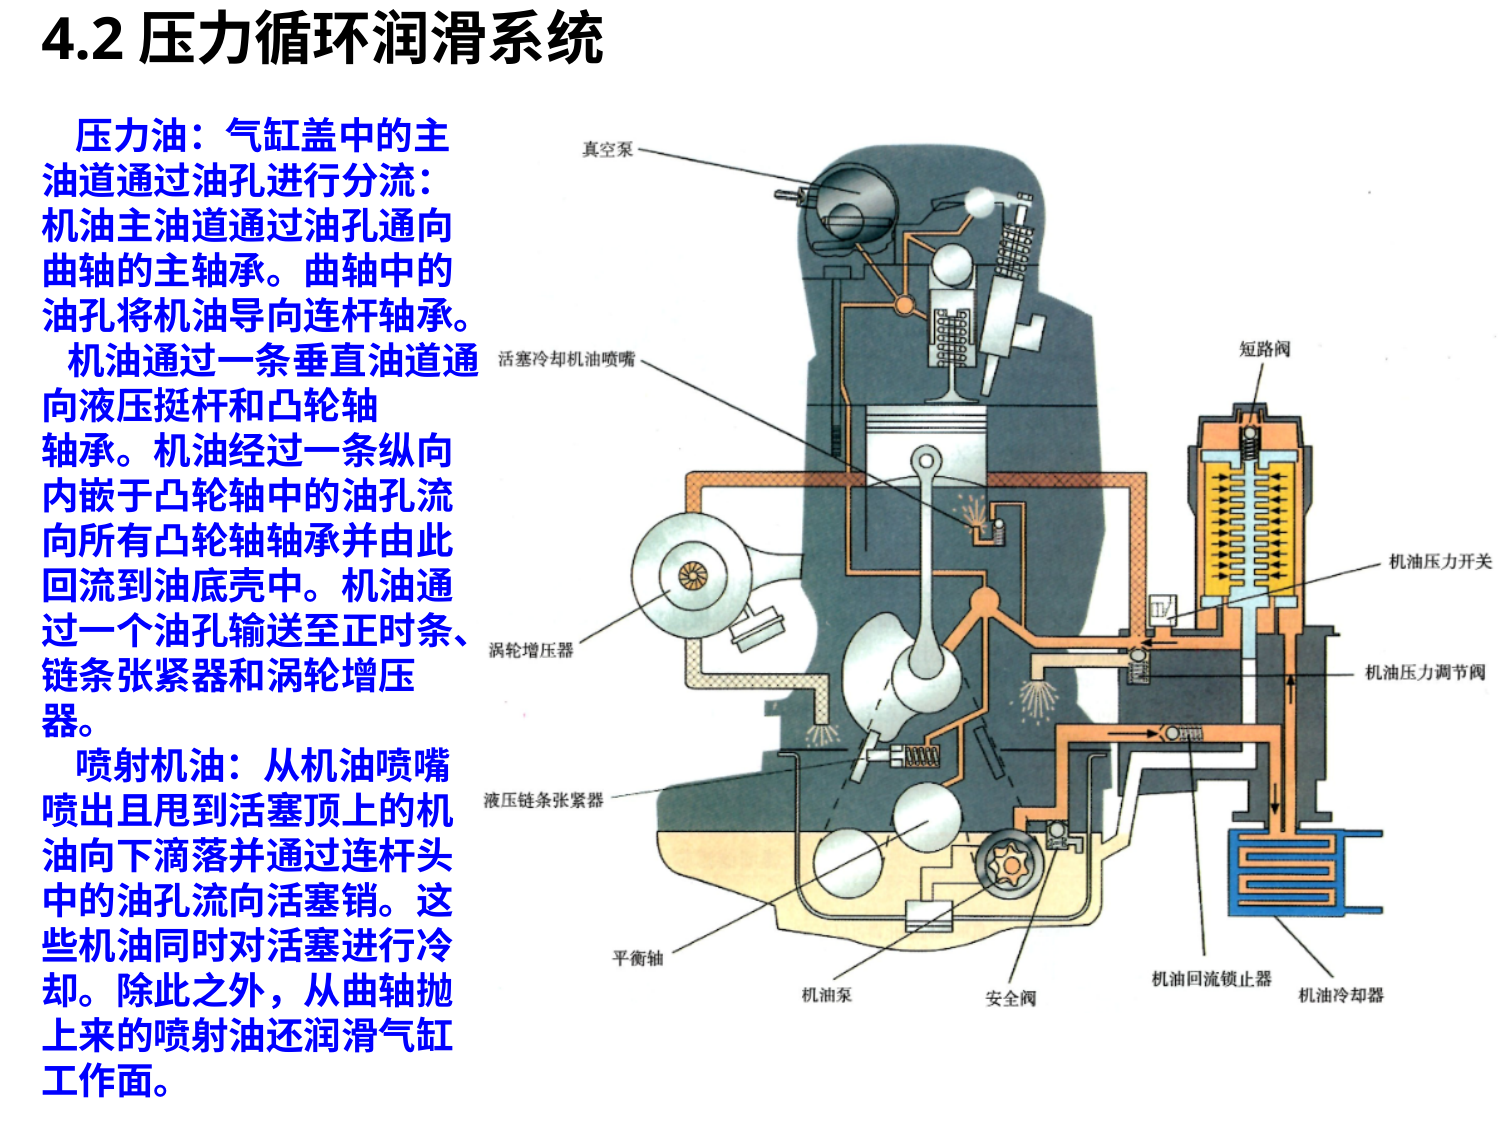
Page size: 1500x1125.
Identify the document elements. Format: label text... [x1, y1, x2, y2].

picture [475, 135, 1500, 1014]
text_box 压力油：气缸盖中的主油道通过油孔进行分流：机油主油道通过油孔通向曲轴的主轴承。曲轴中的油孔将机油导向连杆轴承。 机油通过一条垂直油道通向液压挺杆和凸轮轴 轴承。机油经过一条纵向内嵌于凸轮轴中的油孔流 向所有凸轮轴轴承并由此回流到油底壳中。机油通 过一个油孔输送至正时条、链条张紧器和涡轮增压 器。 喷射机油：从机油喷嘴喷出且甩到活塞顶上的机油向下滴落并通过连杆头中的油孔流向活塞销。这些机油同时对活塞进行冷却。除此之外，从曲轴抛上来的喷射油还润滑气缸工作面。 [26, 104, 503, 1110]
title 4.2压力循环润滑系统 [26, 0, 621, 98]
